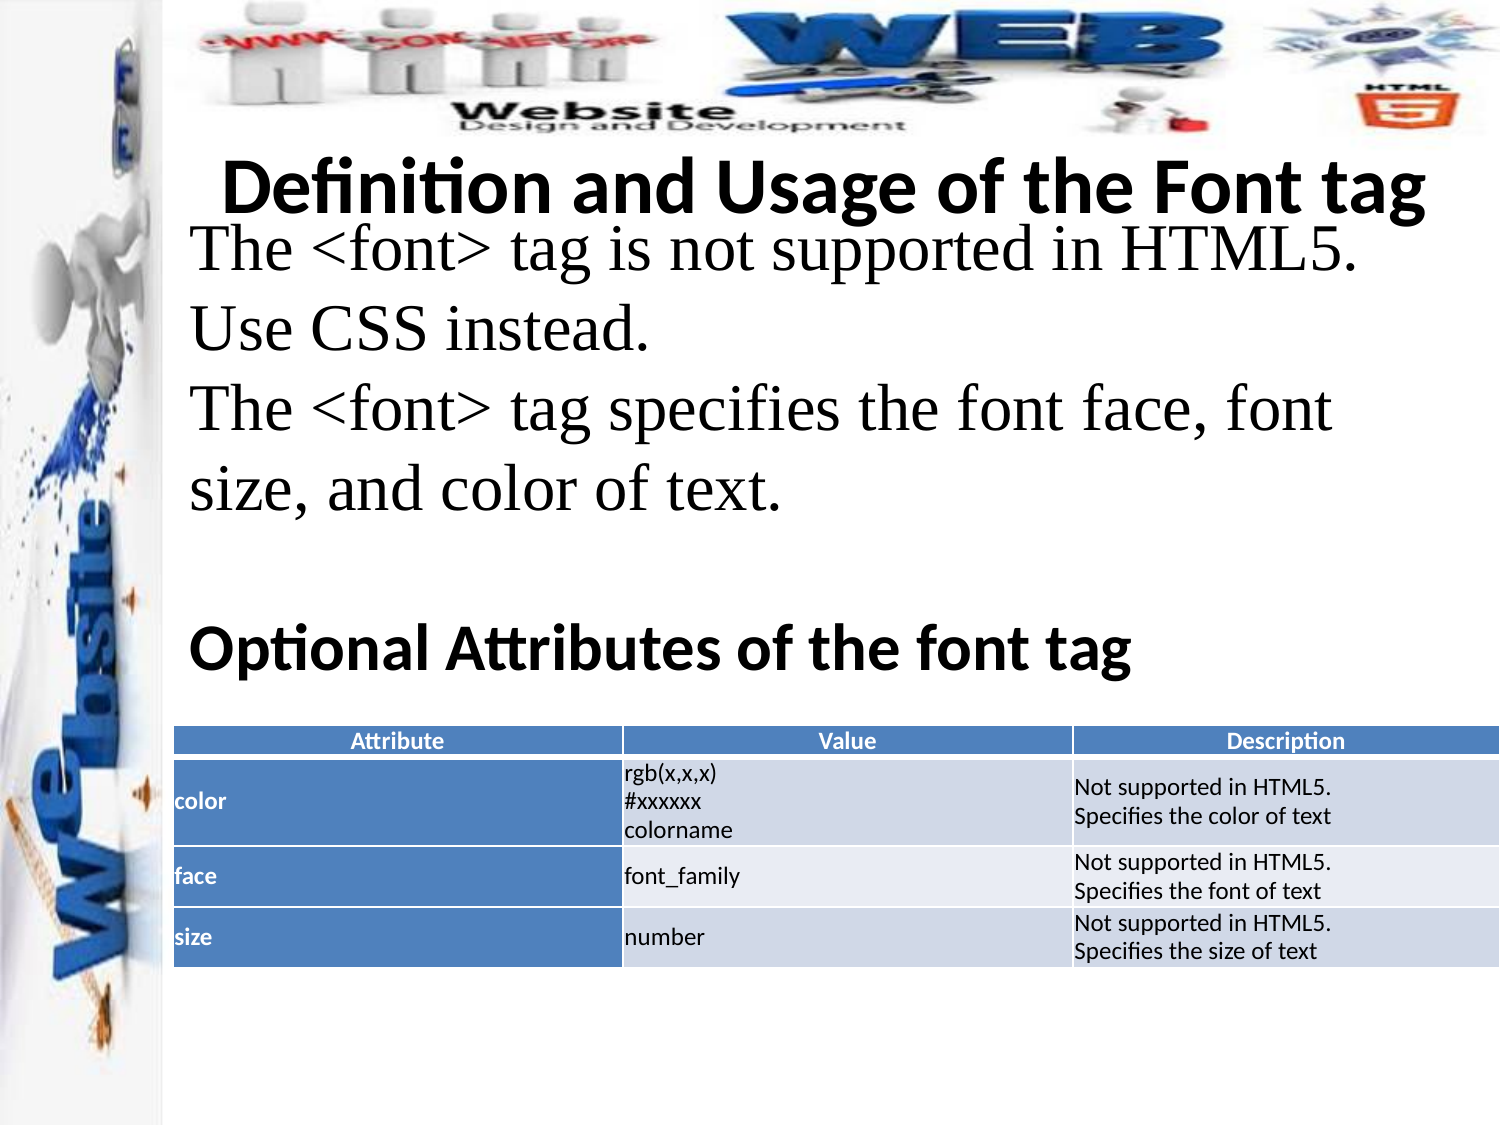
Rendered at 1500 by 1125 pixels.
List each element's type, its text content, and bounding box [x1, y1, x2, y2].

table_header Attribute [174, 726, 622, 754]
table_cell size [174, 908, 622, 967]
table_cell Not supported in HTML5. Specifies the size of text [1074, 908, 1499, 967]
table_cell Not supported in HTML5. Specifies the font of text [1074, 847, 1499, 906]
table_cell color [174, 760, 622, 845]
text_box The <font> tag is not supported in HTML5. Use CSS instead. The <font> tag specifies the font face, font size, and color of text. Optional Attributes of the font tag [174, 196, 1475, 692]
table_header Value [624, 726, 1072, 754]
table_cell font_family [624, 847, 1072, 906]
title Definition and Usage of the Font tag [150, 87, 1500, 275]
picture [0, 0, 1500, 1125]
table_cell Not supported in HTML5. Specifies the color of text [1074, 760, 1499, 845]
table_header Description [1074, 726, 1499, 754]
table_cell number [624, 908, 1072, 967]
table_cell face [174, 847, 622, 906]
table_cell rgb(x,x,x) #xxxxxx colorname [624, 760, 1072, 845]
